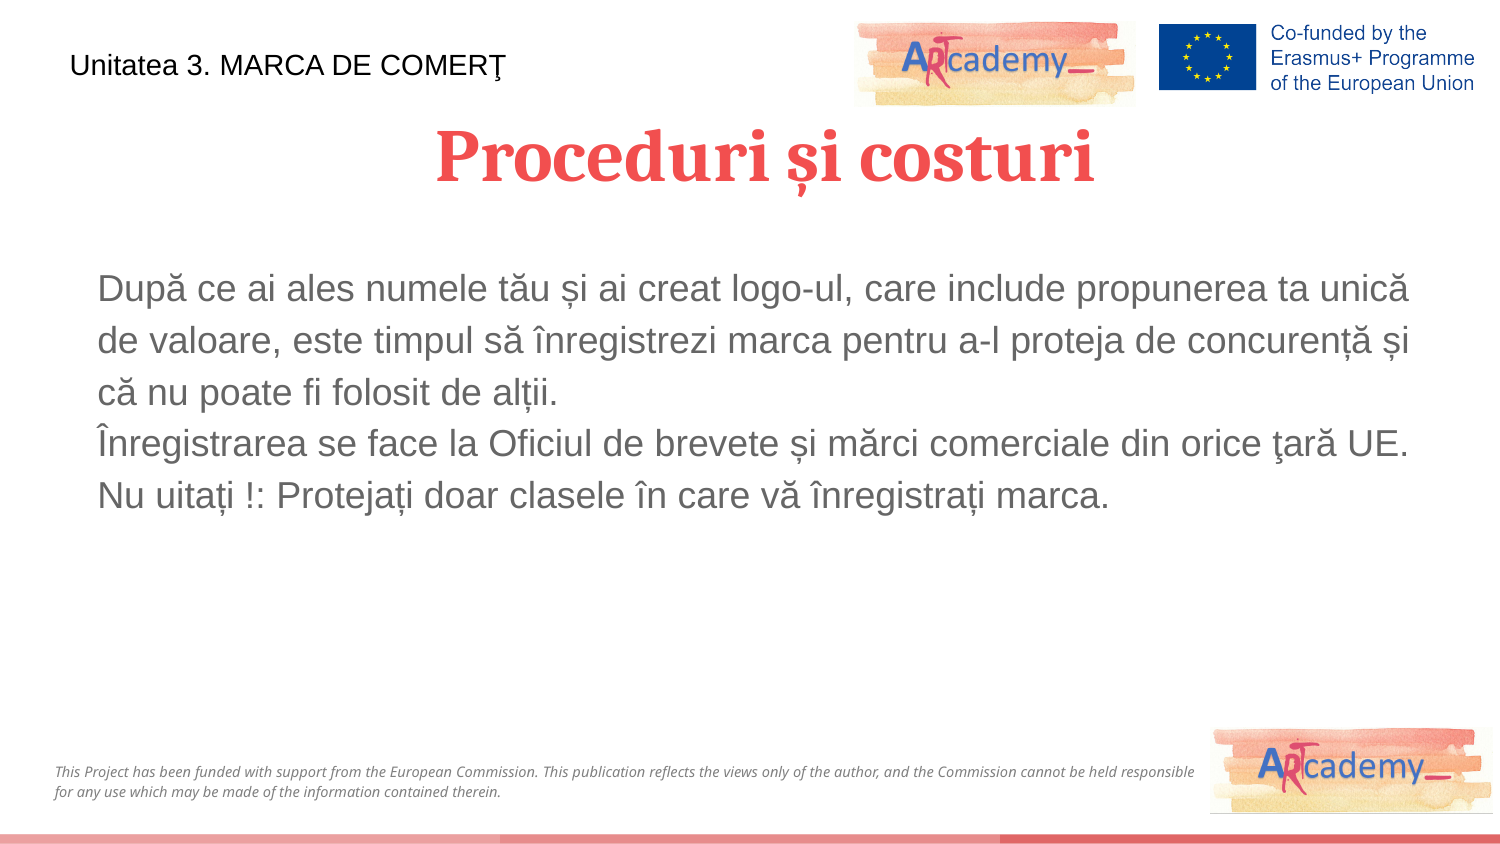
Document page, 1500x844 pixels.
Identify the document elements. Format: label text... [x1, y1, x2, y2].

picture [1158, 24, 1474, 94]
list După ce ai ales numele tău și ai creat logo-ul, care include propunerea ta unică de valoare, este timpul să înregistrezi marca pentru a-l proteja de concurență și că nu poate fi folosit de alții. Înregistrarea se face la Oficiul de brevete și mărci comerciale din orice ţară UE. Nu uitați !: Protejați doar clasele în care vă înregistrați marca. [59, 242, 1436, 732]
picture [854, 2, 1137, 138]
picture [1210, 709, 1493, 844]
text_box This Project has been funded with support from the European Commission. This publication reflects the views only of the author, and the Commission cannot be held responsible for any use which may be made of the information contained therein. [39, 754, 1205, 799]
text_box Unitatea 3. MARCA DE COMERŢ [54, 39, 596, 89]
title Proceduri şi costuri [180, 4, 1352, 212]
